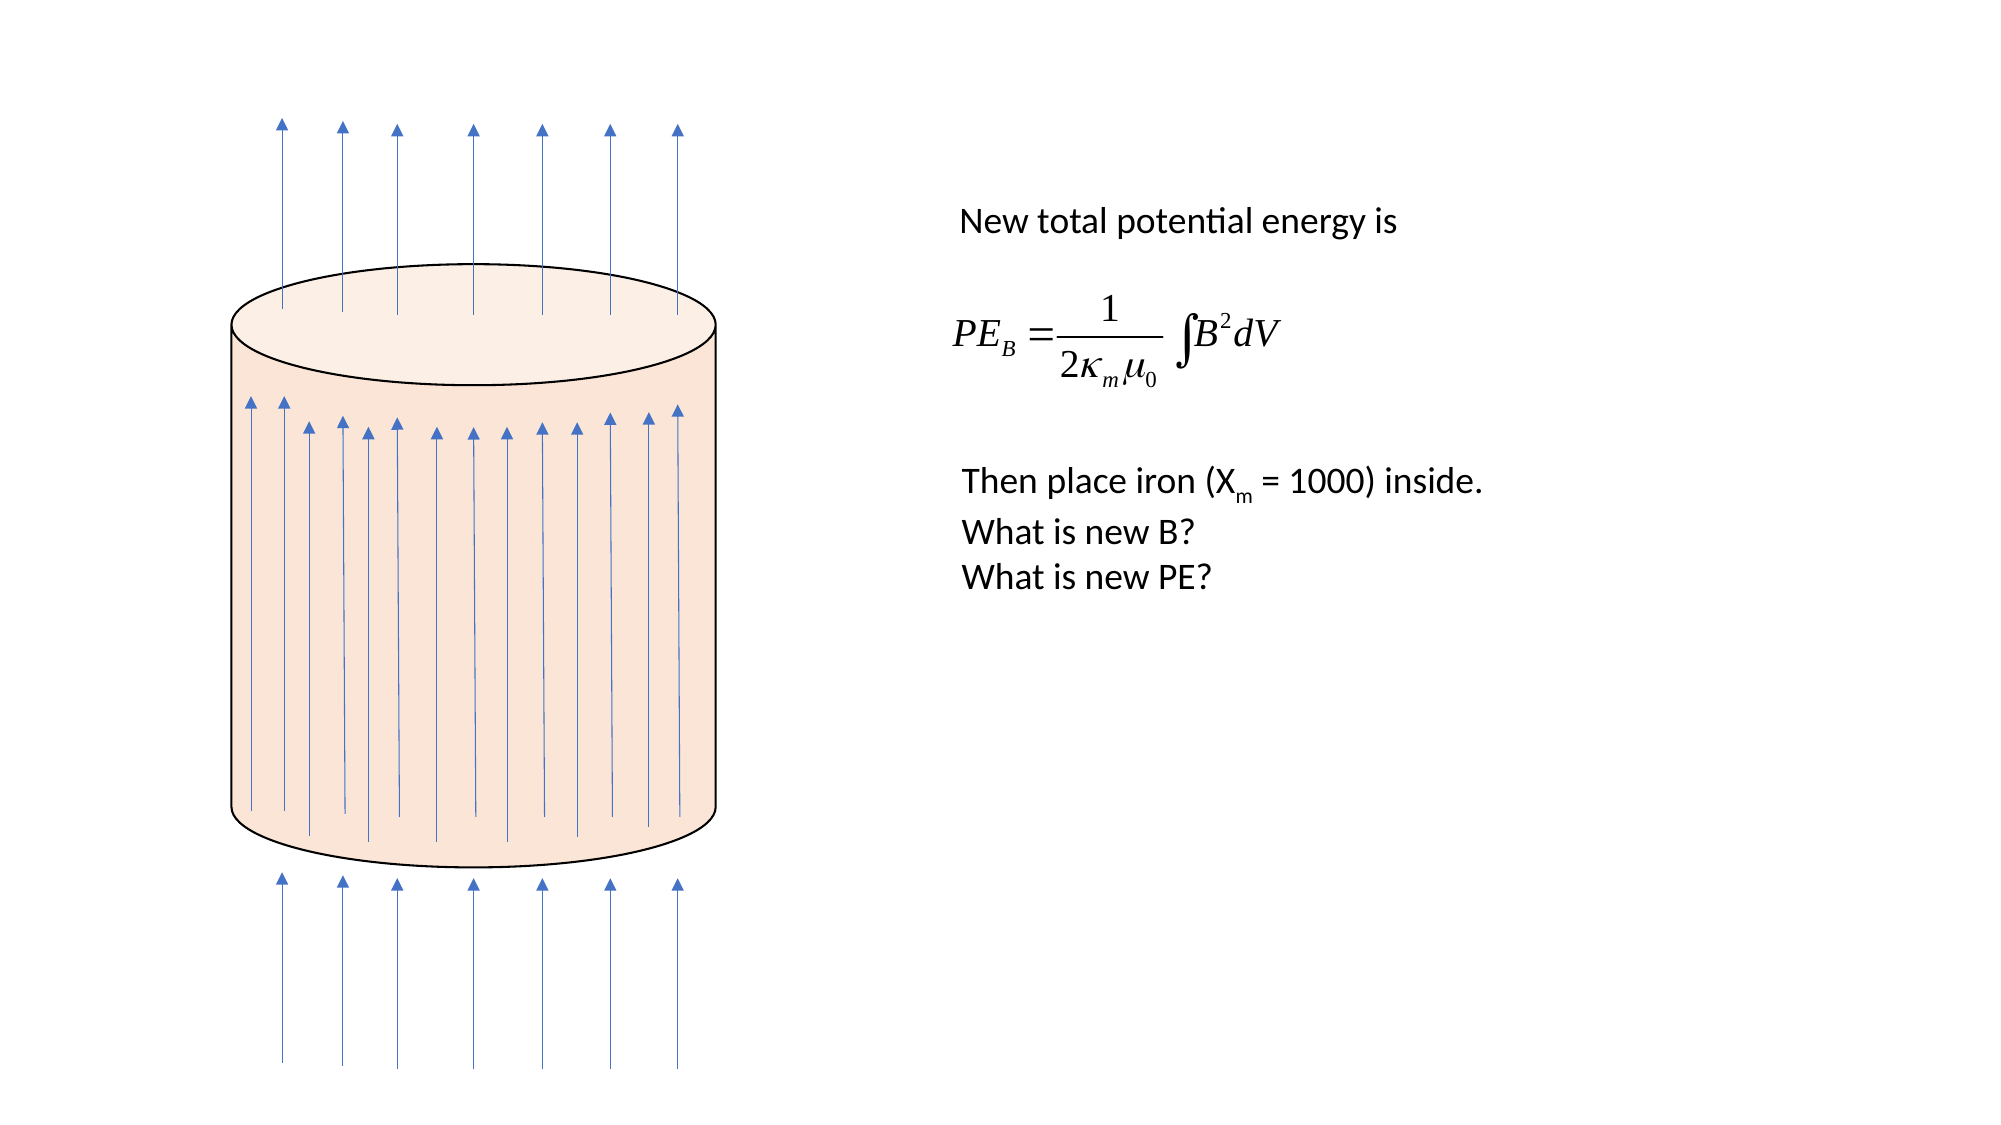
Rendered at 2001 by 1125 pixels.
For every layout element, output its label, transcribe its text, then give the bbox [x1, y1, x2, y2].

text_box [343, 266, 397, 275]
text_box [230, 286, 717, 869]
text_box [398, 263, 473, 269]
text_box [543, 265, 610, 276]
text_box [342, 415, 346, 814]
text_box New total potential energy is [944, 189, 1414, 249]
text_box [474, 263, 542, 268]
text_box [945, 283, 1290, 397]
text_box [283, 272, 342, 289]
text_box Then place iron (Xm = 1000) inside. What is new B? What is new PE? [946, 448, 1508, 605]
text_box [611, 273, 677, 294]
